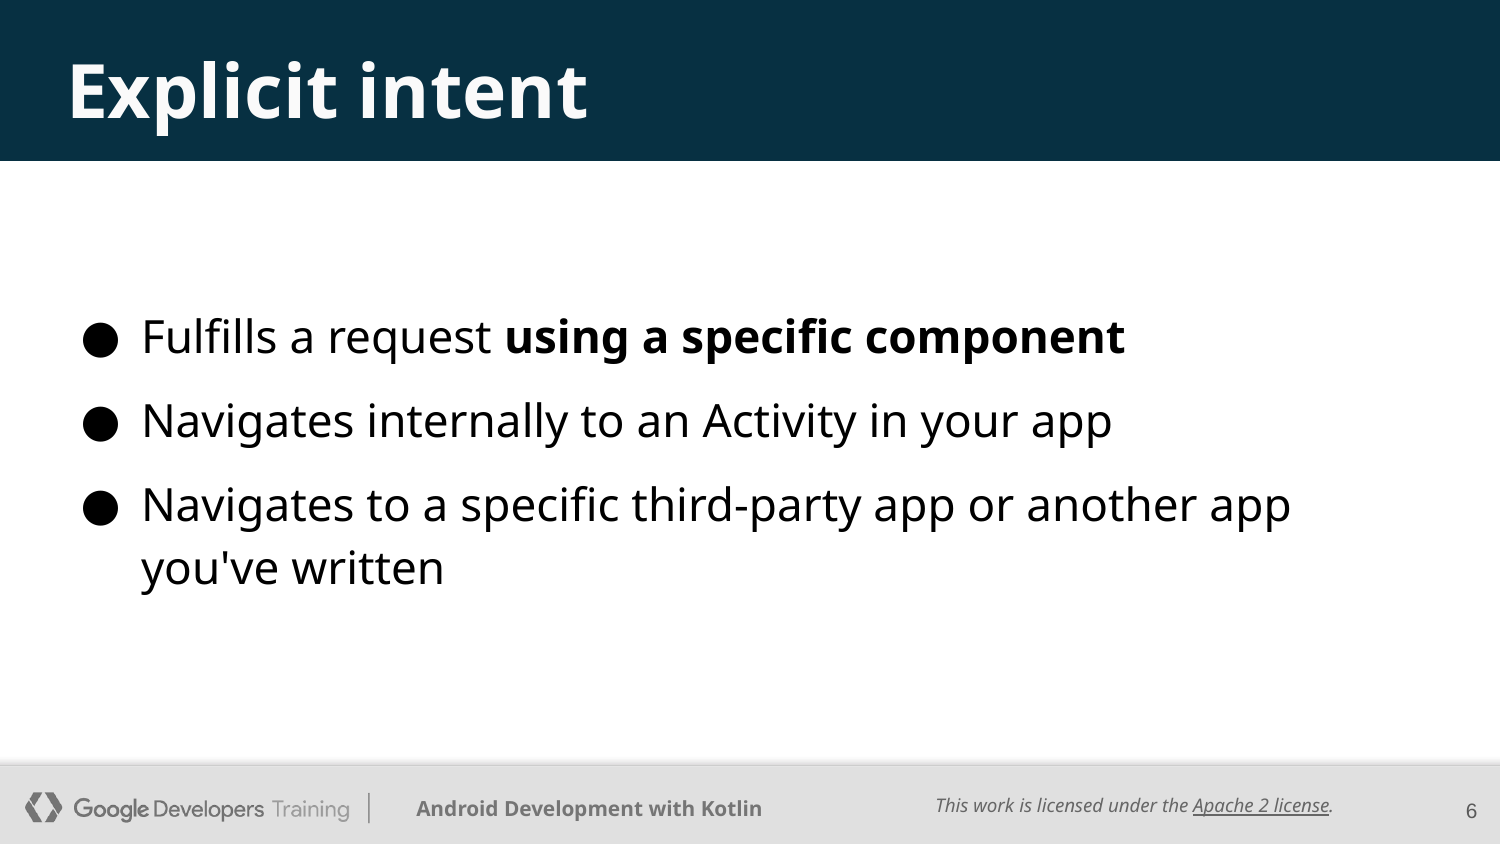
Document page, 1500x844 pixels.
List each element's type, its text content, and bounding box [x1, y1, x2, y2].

picture [0, 161, 1500, 844]
slide_number ‹#› [1402, 777, 1493, 842]
title Explicit intent [51, 28, 1449, 122]
list Fulfills a request using a specific component Navigates internally to an Activity in your app Navigates to a specific third-party app or another app you've written [51, 283, 1449, 643]
